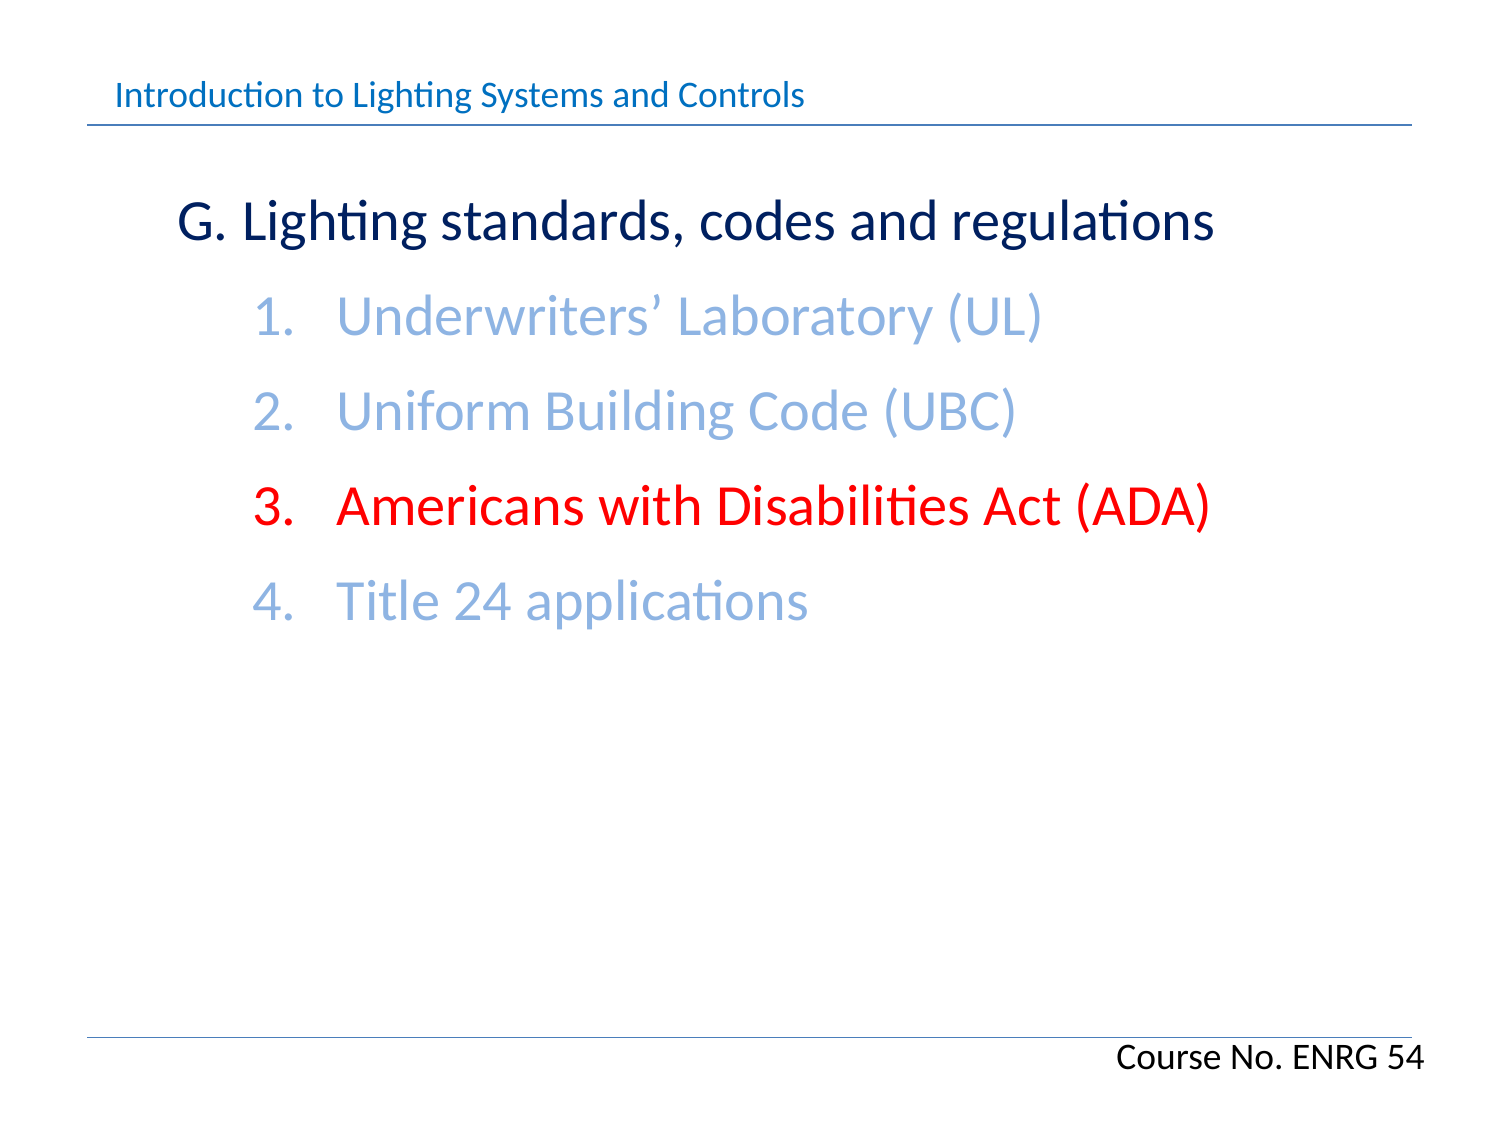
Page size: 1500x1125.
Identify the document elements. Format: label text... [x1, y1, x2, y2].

text_box Course No. ENRG 54 [1101, 1024, 1441, 1085]
text_box Introduction to Lighting Systems and Controls [99, 62, 838, 123]
text_box G. Lighting standards, codes and regulations Underwriters’ Laboratory (UL) Uniform Building Code (UBC) Americans with Disabilities Act (ADA) Title 24 applications [162, 174, 1275, 735]
